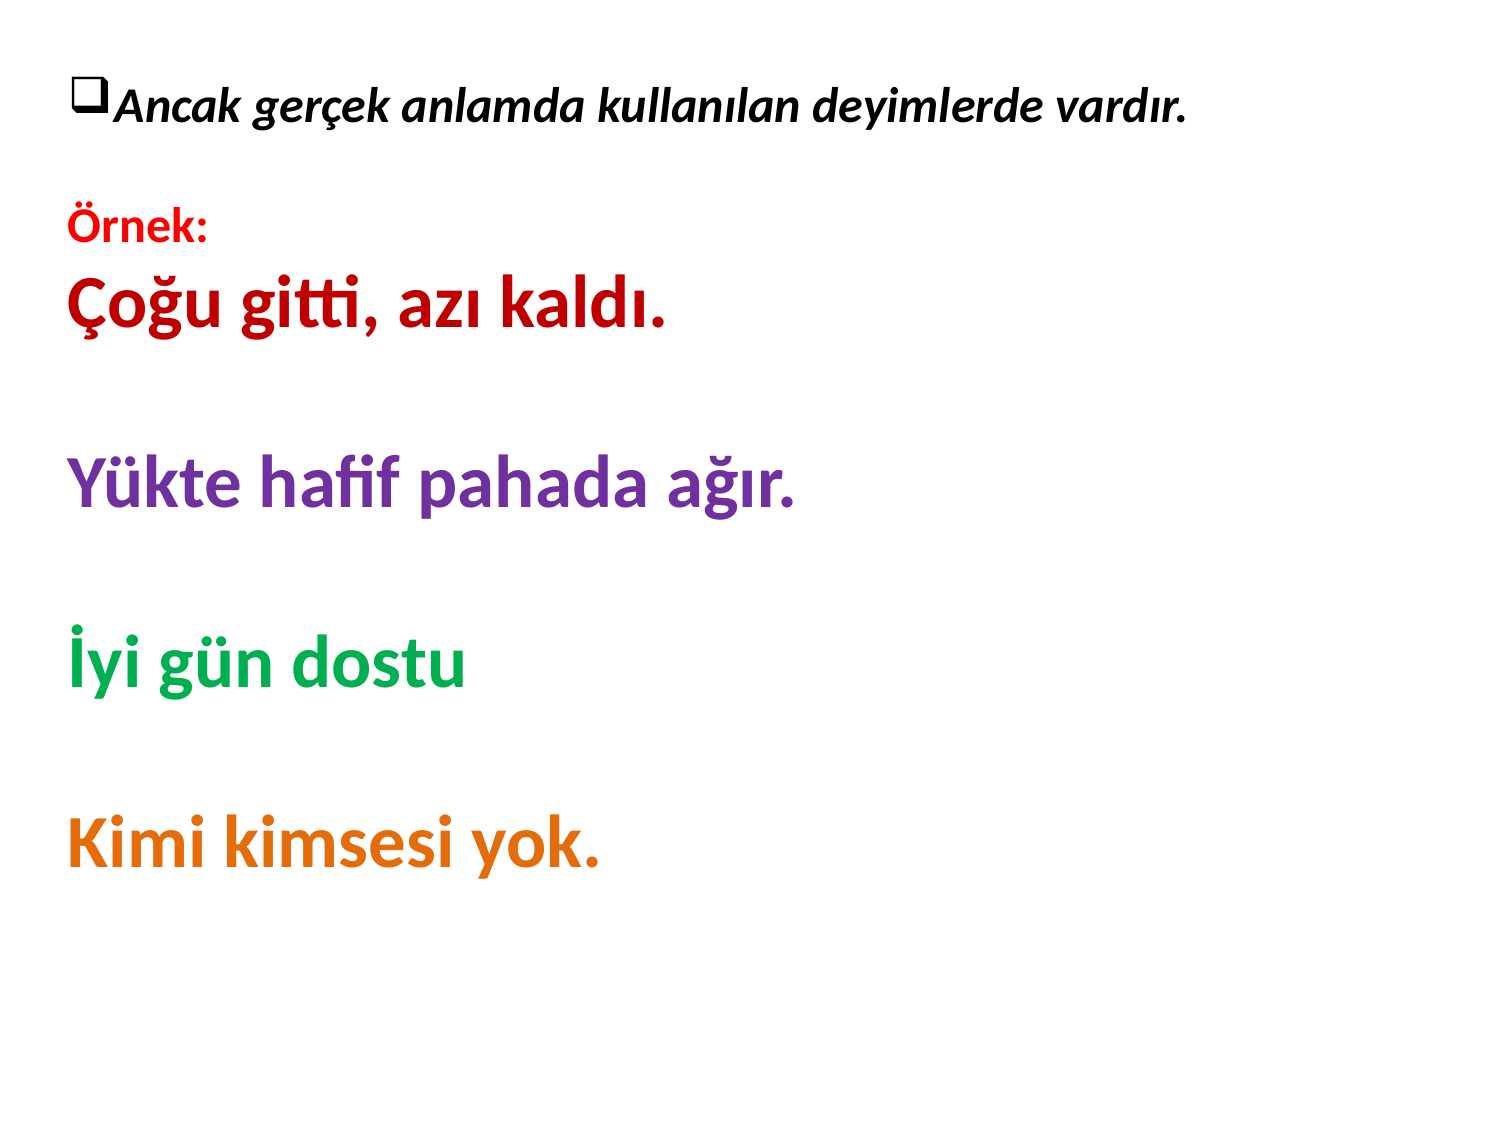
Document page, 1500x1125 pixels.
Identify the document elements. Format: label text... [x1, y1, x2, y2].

text_box Ancak gerçek anlamda kullanılan deyimlerde vardır. Örnek: Çoğu gitti, azı kaldı. Yükte hafif pahada ağır. İyi gün dostu Kimi kimsesi yok. [53, 64, 1388, 890]
